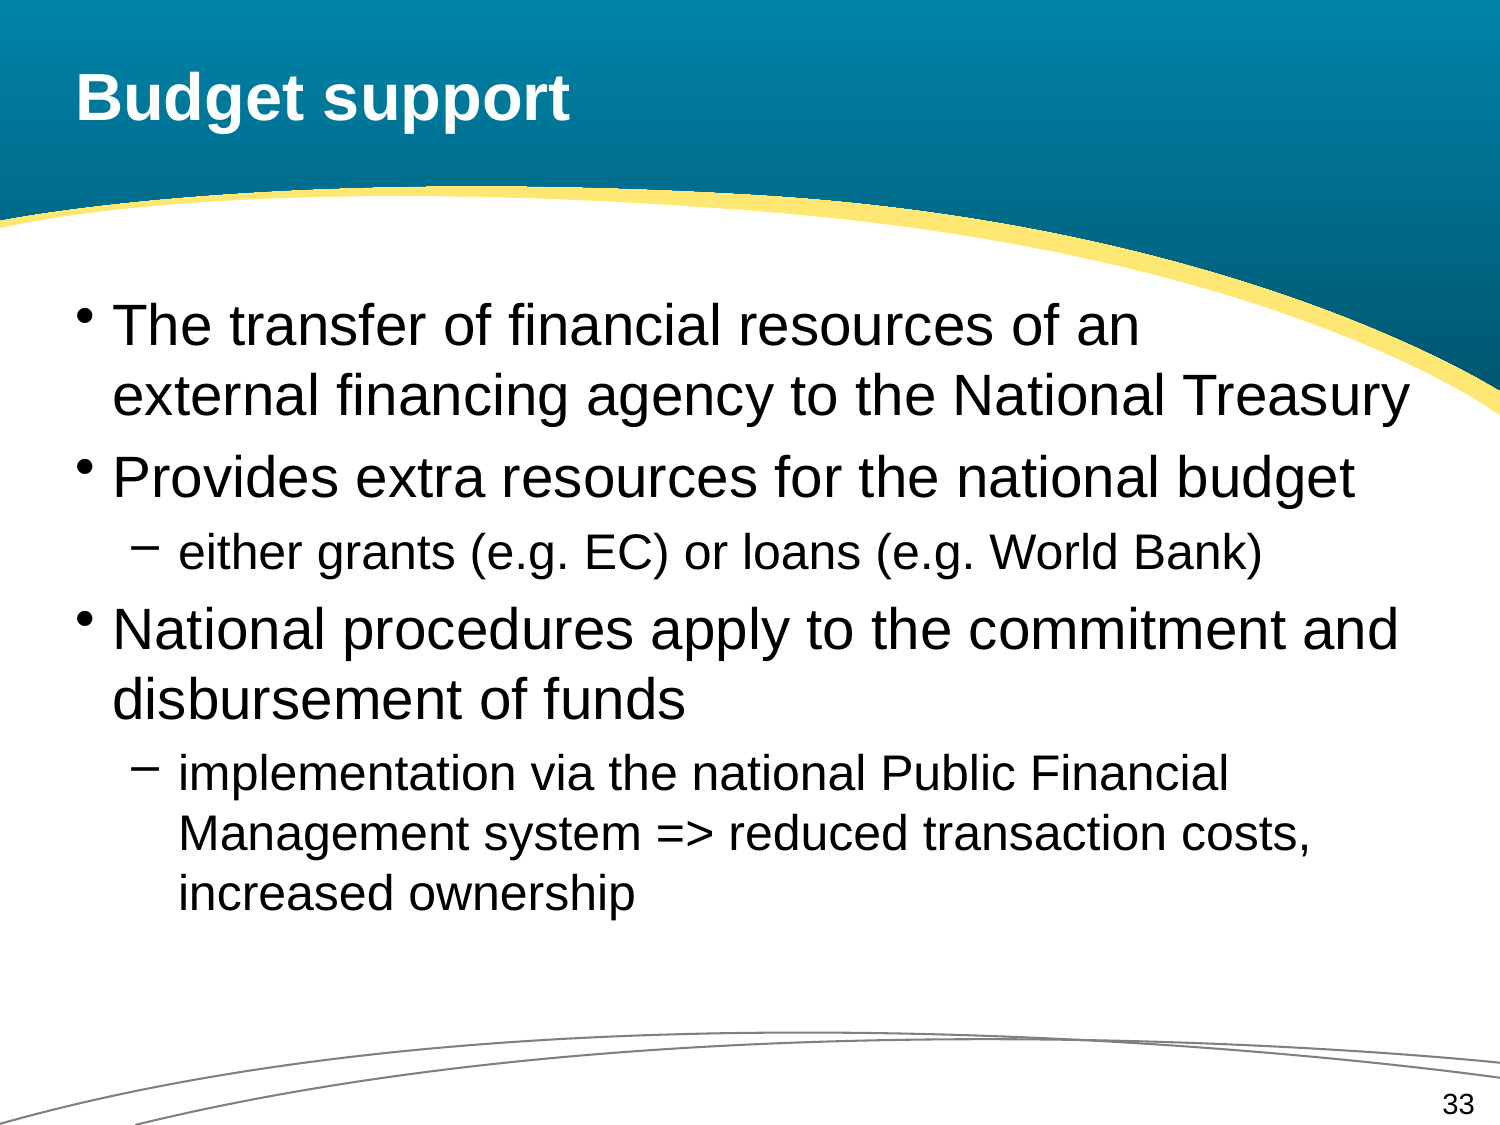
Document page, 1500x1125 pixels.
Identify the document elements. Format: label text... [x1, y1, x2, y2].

title Budget support [74, 0, 1476, 188]
list The transfer of financial resources of an external financing agency to the National Treasury Provides extra resources for the national budget either grants (e.g. EC) or loans (e.g. World Bank) National procedures apply to the commitment and disbursement of funds implementation via the national Public Financial Management system => reduced transaction costs, increased ownership [74, 287, 1476, 1076]
slide_number 33 [1124, 1084, 1476, 1113]
